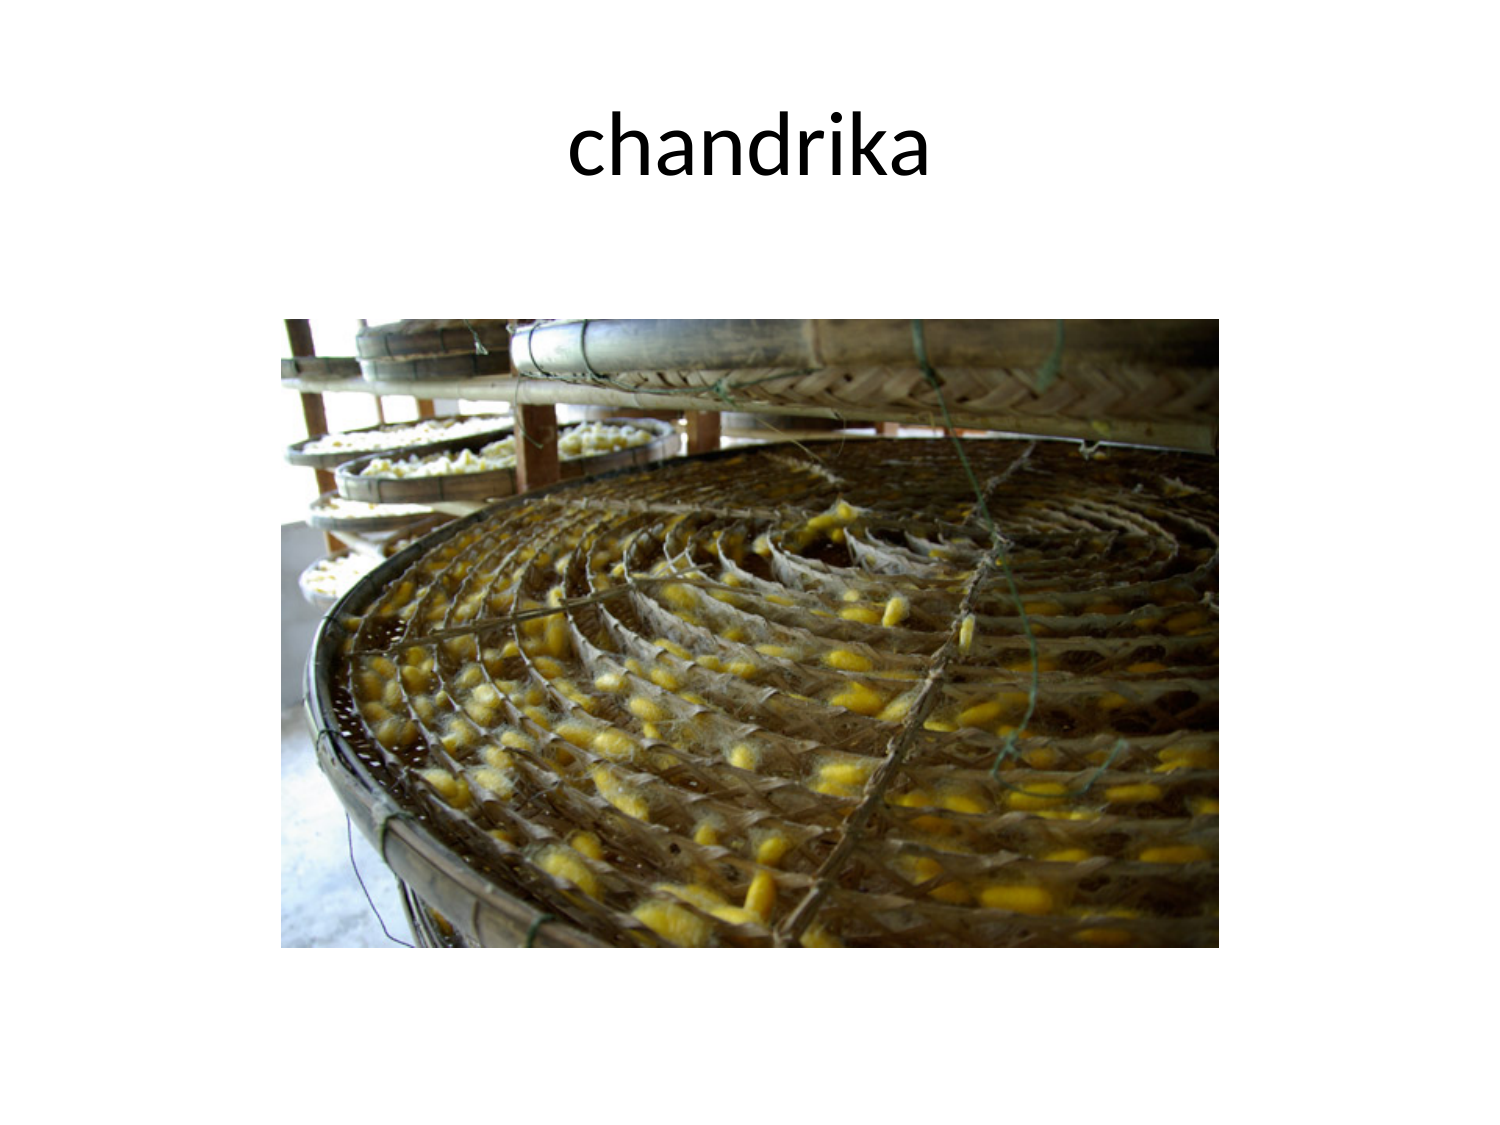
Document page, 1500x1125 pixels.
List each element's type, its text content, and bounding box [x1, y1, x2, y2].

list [281, 319, 1219, 948]
title chandrika [75, 45, 1425, 233]
